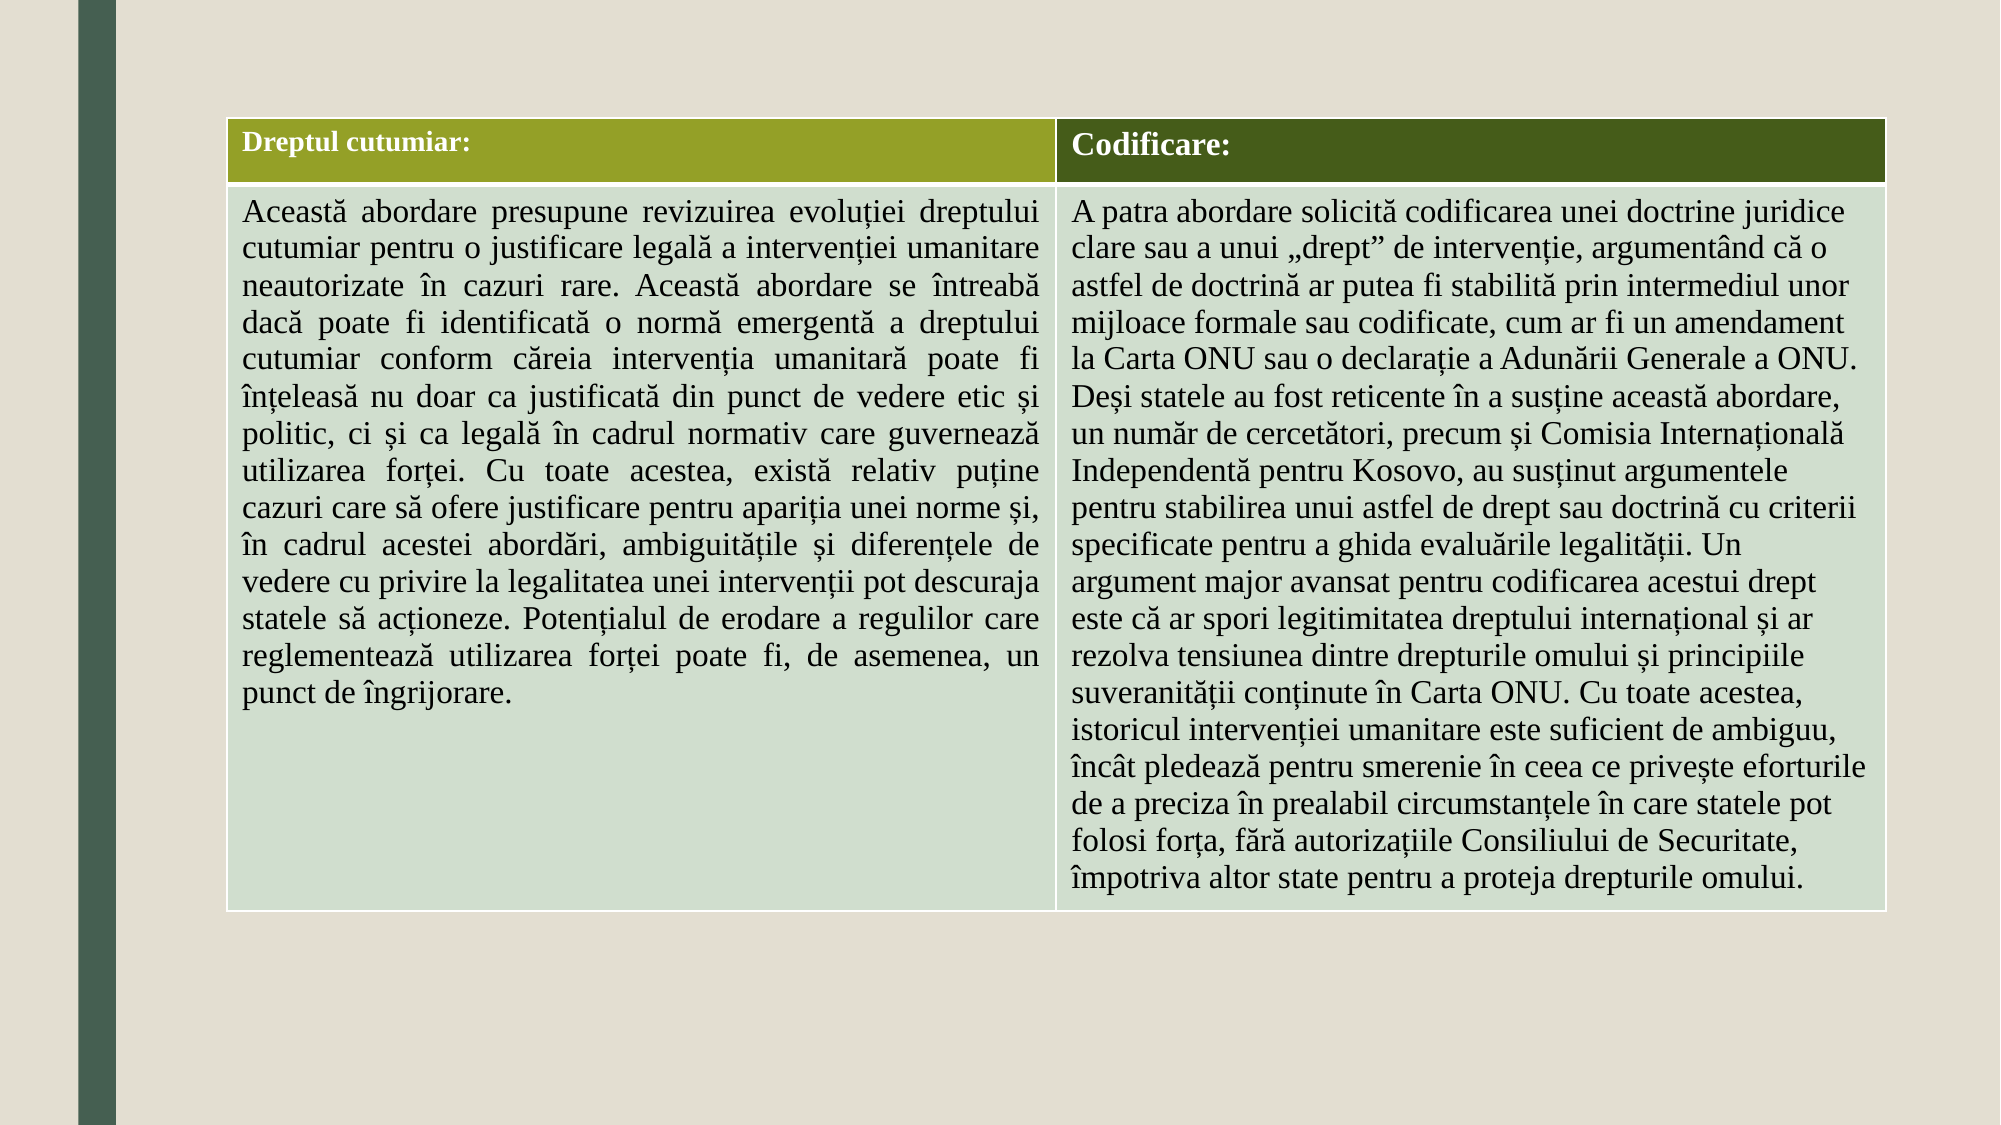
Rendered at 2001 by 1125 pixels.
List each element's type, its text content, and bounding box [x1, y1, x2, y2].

table_header Dreptul cutumiar: [228, 119, 1055, 182]
table_header Codificare: [1057, 119, 1885, 182]
table_cell A patra abordare solicită codificarea unei doctrine juridice clare sau a unui „drept” de intervenție, argumentând că o astfel de doctrină ar putea fi stabilită prin intermediul unor mijloace formale sau codificate, cum ar fi un amendament la Carta ONU sau o declarație a Adunării Generale a ONU. Deși statele au fost reticente în a susține această abordare, un număr de cercetători, precum și Comisia Internațională Independentă pentru Kosovo, au susținut argumentele pentru stabilirea unui astfel de drept sau doctrină cu criterii specificate pentru a ghida evaluările legalității. Un argument major avansat pentru codificarea acestui drept este că ar spori legitimitatea dreptului internațional și ar rezolva tensiunea dintre drepturile omului și principiile suveranității conținute în Carta ONU. Cu toate acestea, istoricul intervenției umanitare este suficient de ambiguu, încât pledează pentru smerenie în ceea ce privește eforturile de a preciza în prealabil circumstanțele în care statele pot folosi forța, fără autorizațiile Consiliului de Securitate, împotriva altor state pentru a proteja drepturile omului. [1057, 187, 1885, 910]
table_cell Această abordare presupune revizuirea evoluției dreptului cutumiar pentru o justificare legală a intervenției umanitare neautorizate în cazuri rare. Această abordare se întreabă dacă poate fi identificată o normă emergentă a dreptului cutumiar conform căreia intervenția umanitară poate fi înțeleasă nu doar ca justificată din punct de vedere etic și politic, ci și ca legală în cadrul normativ care guvernează utilizarea forței. Cu toate acestea, există relativ puține cazuri care să ofere justificare pentru apariția unei norme și, în cadrul acestei abordări, ambiguitățile și diferențele de vedere cu privire la legalitatea unei intervenții pot descuraja statele să acționeze. Potențialul de erodare a regulilor care reglementează utilizarea forței poate fi, de asemenea, un punct de îngrijorare. [228, 187, 1055, 910]
